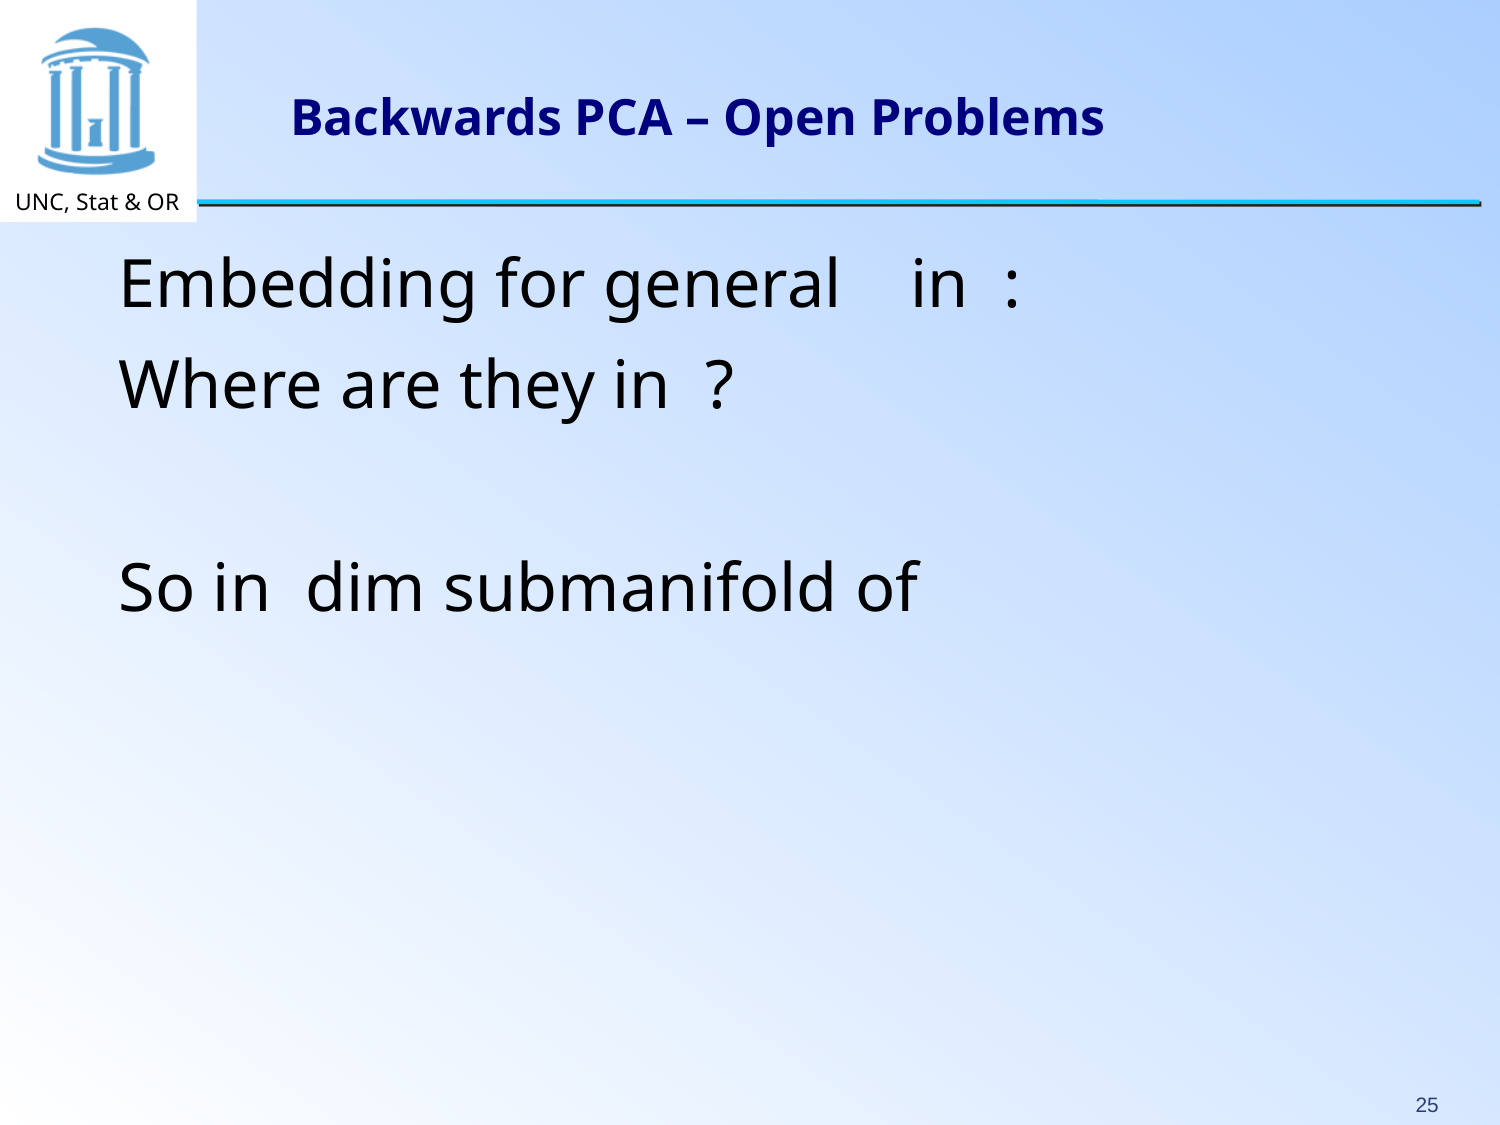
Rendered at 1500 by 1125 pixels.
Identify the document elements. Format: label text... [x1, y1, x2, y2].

picture [14, 7, 189, 189]
title Backwards PCA – Open Problems [275, 75, 1448, 156]
